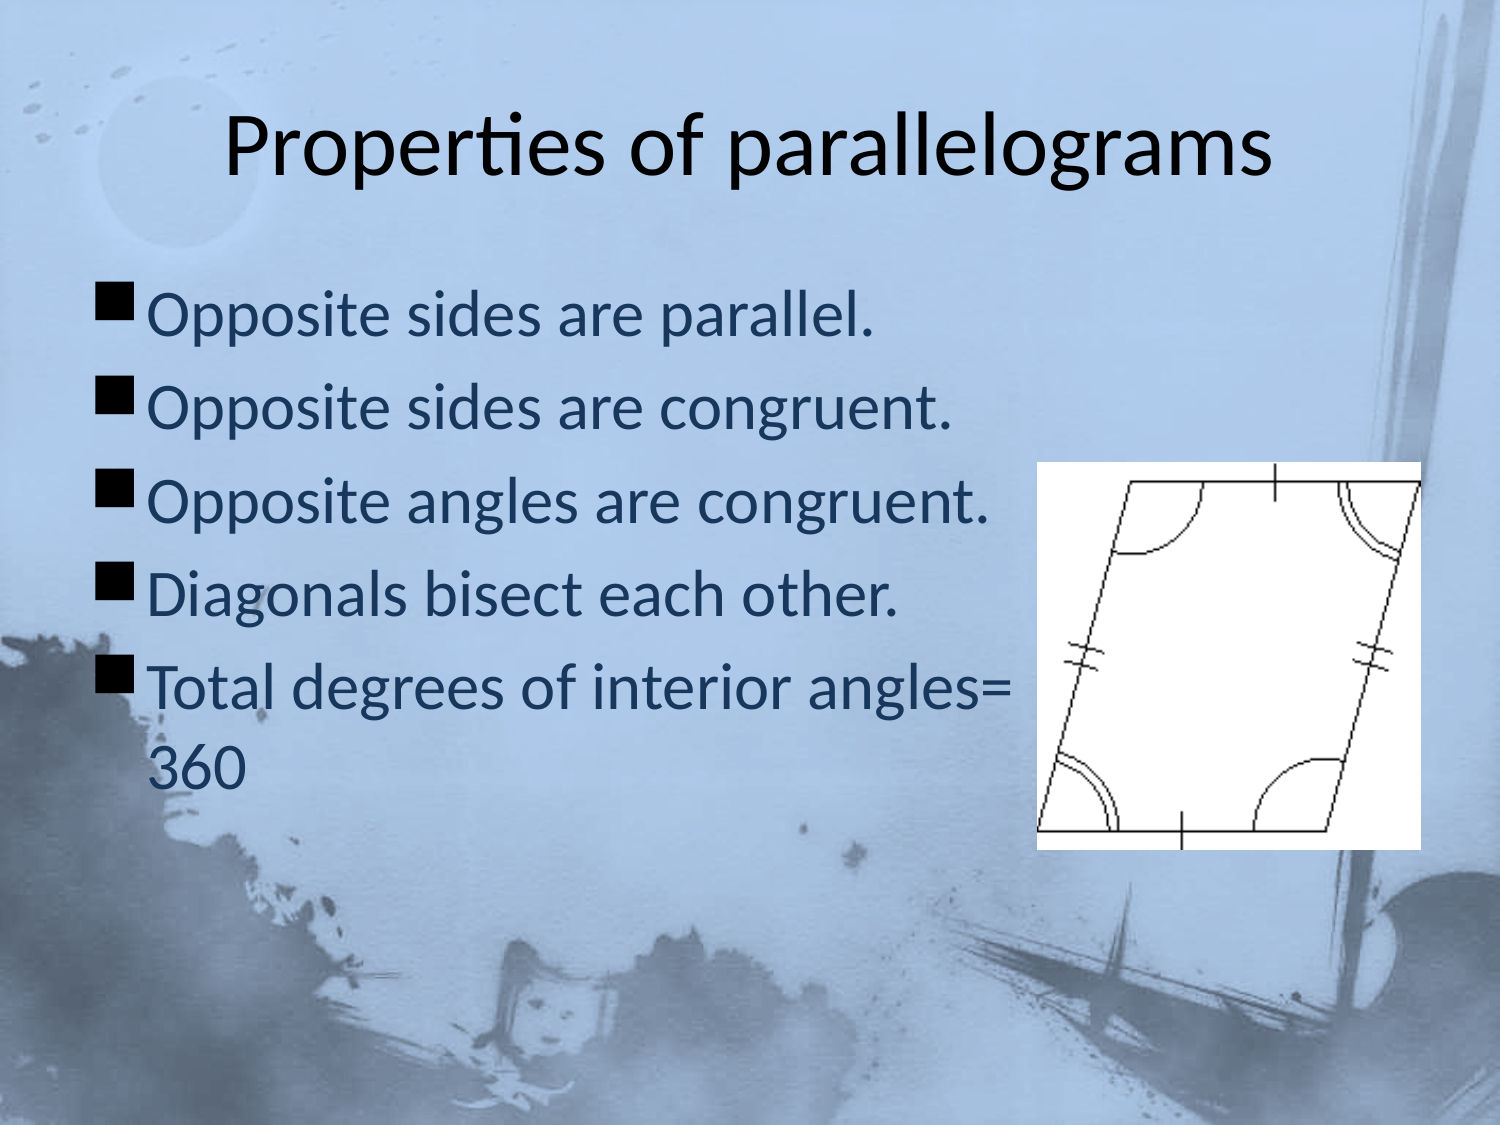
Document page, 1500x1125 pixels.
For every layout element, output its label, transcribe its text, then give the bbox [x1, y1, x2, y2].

list Opposite sides are parallel. Opposite sides are congruent. Opposite angles are congruent. Diagonals bisect each other. Total degrees of interior angles= 360 [75, 262, 1088, 1000]
title Properties of parallelograms [75, 45, 1425, 233]
picture [1037, 462, 1422, 851]
